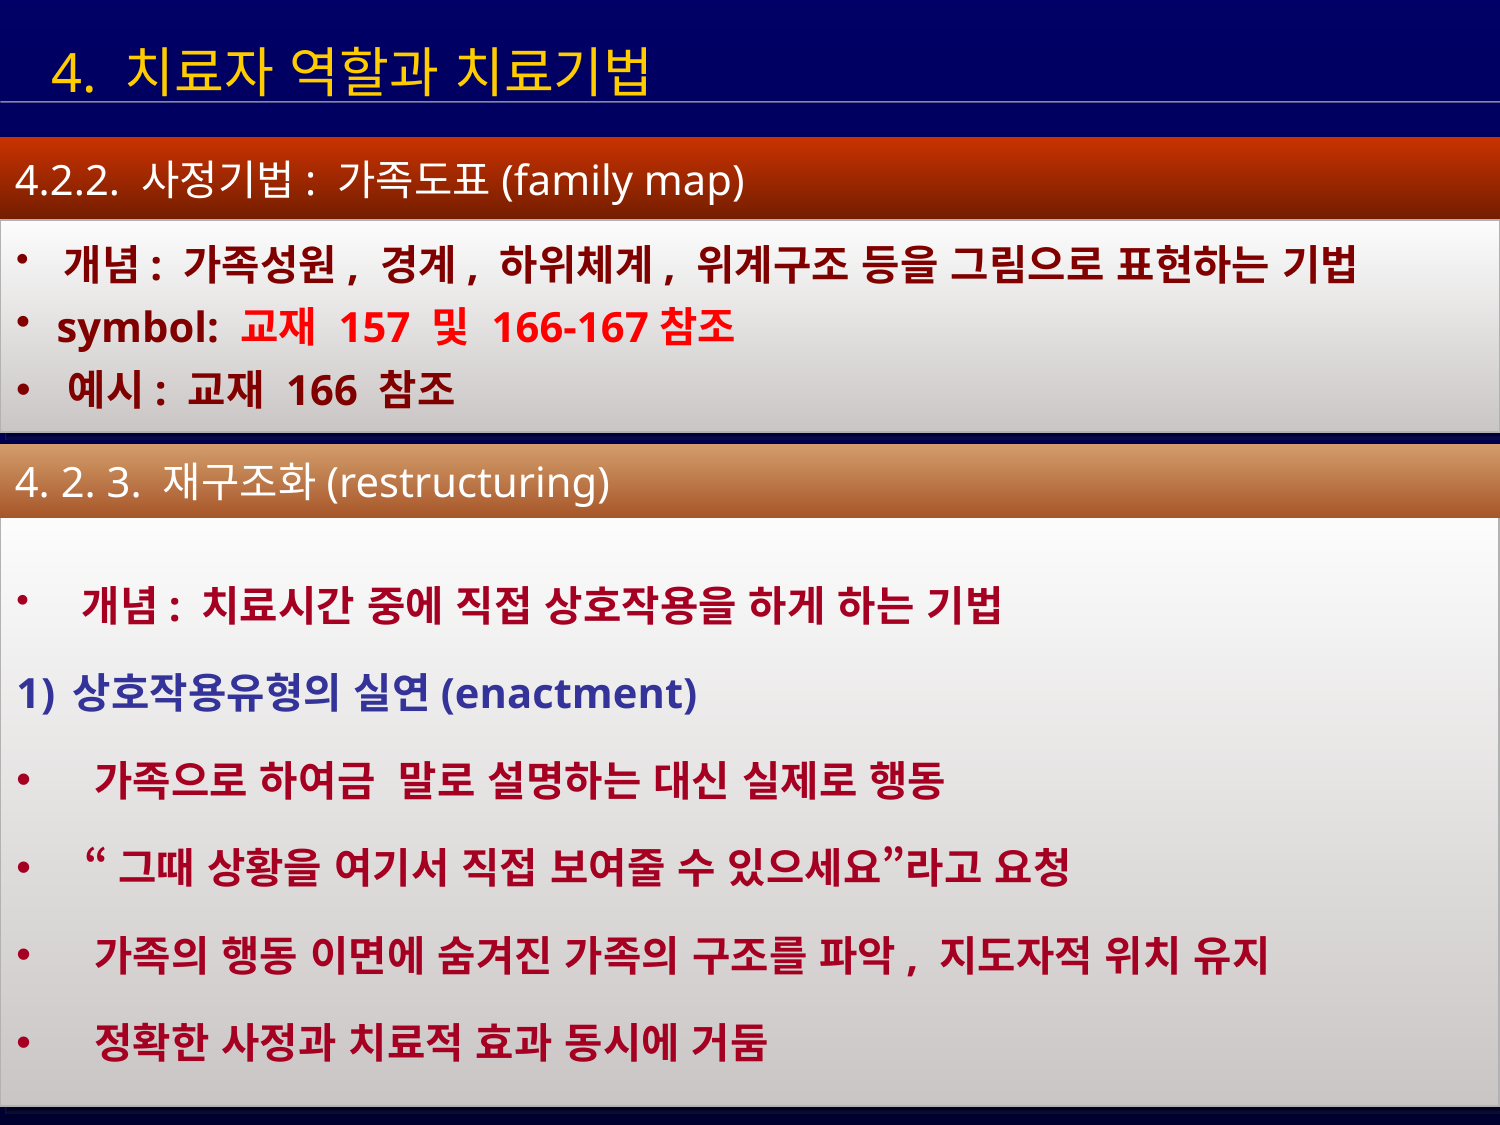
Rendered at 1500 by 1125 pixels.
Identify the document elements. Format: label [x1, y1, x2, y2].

text_box [0, 30, 1500, 1107]
